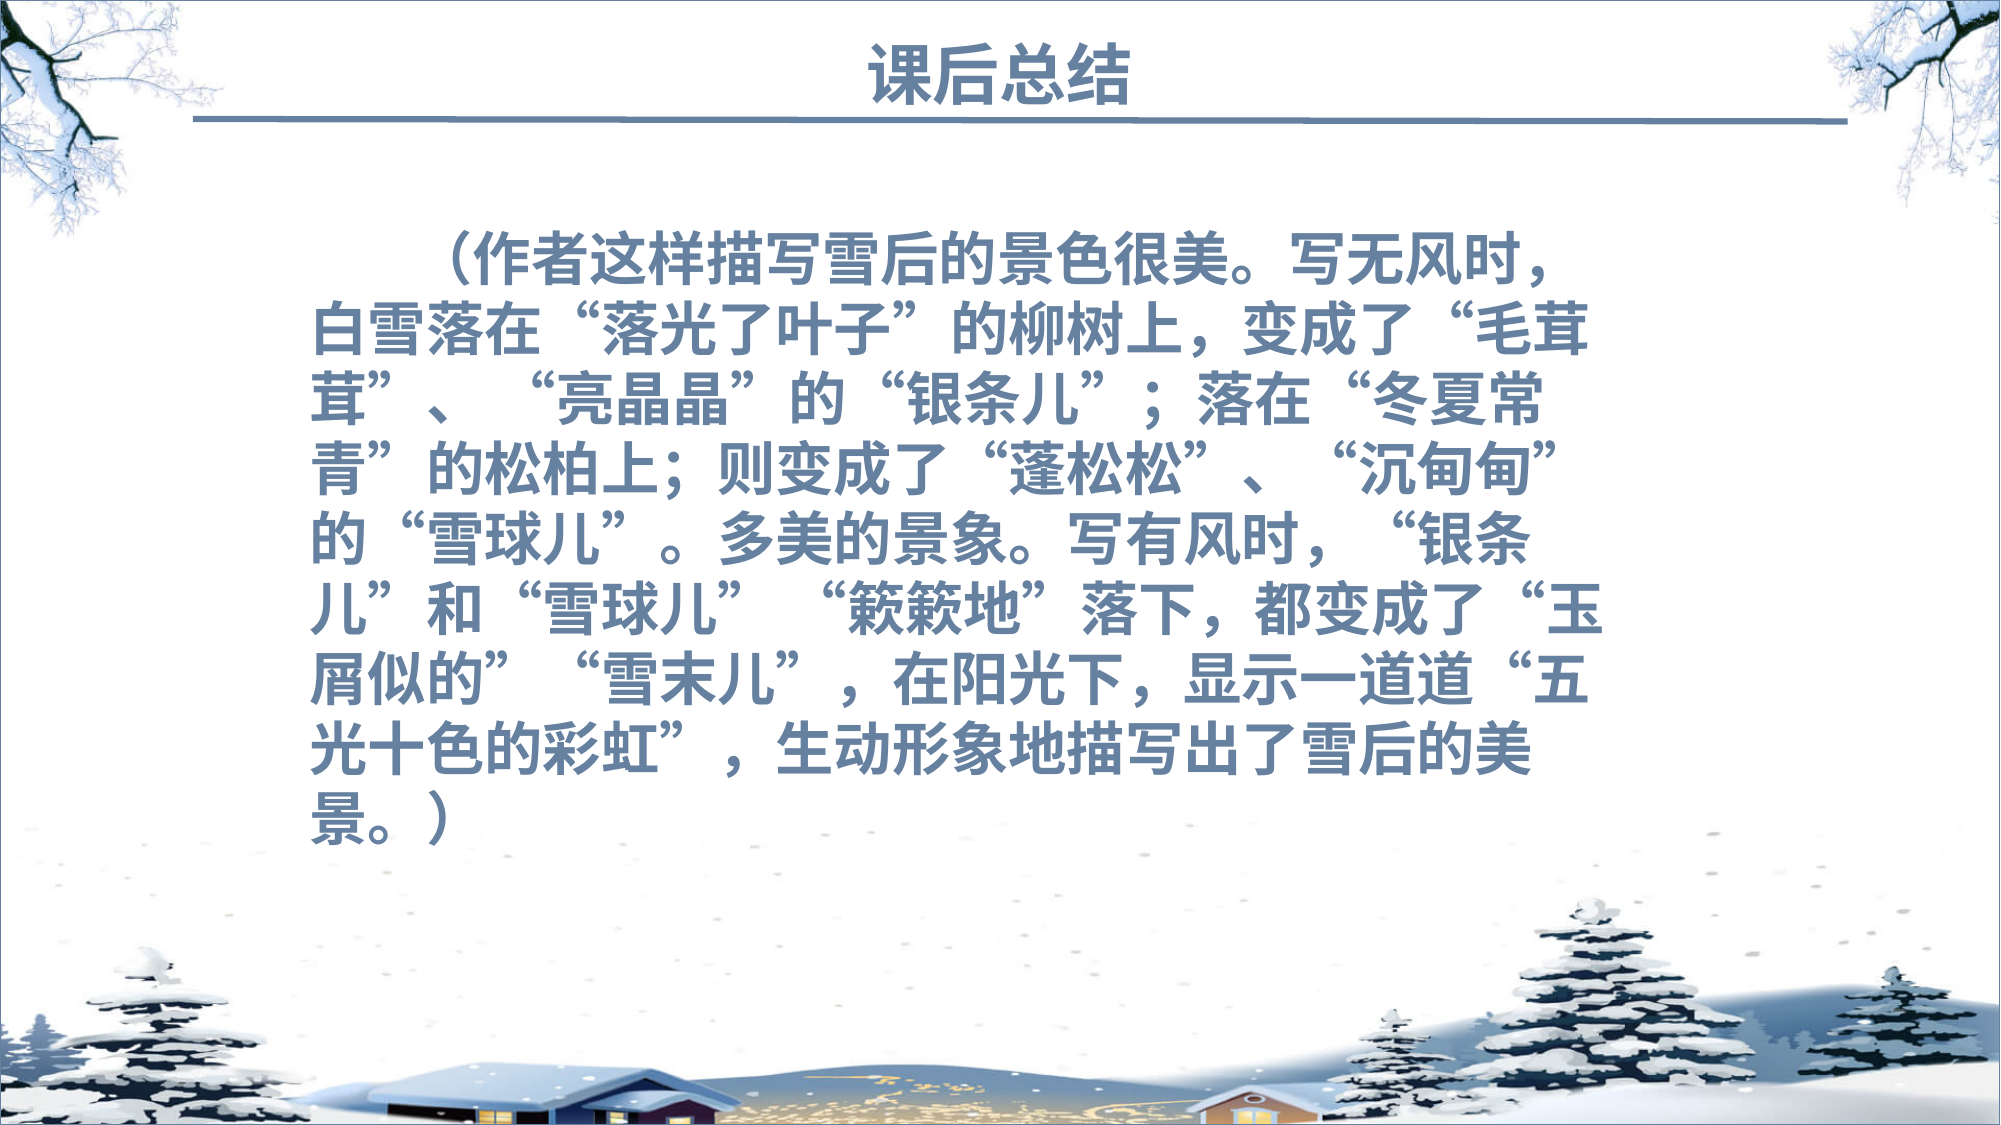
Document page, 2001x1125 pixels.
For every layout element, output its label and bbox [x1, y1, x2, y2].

text_box [0, 0, 2000, 1125]
